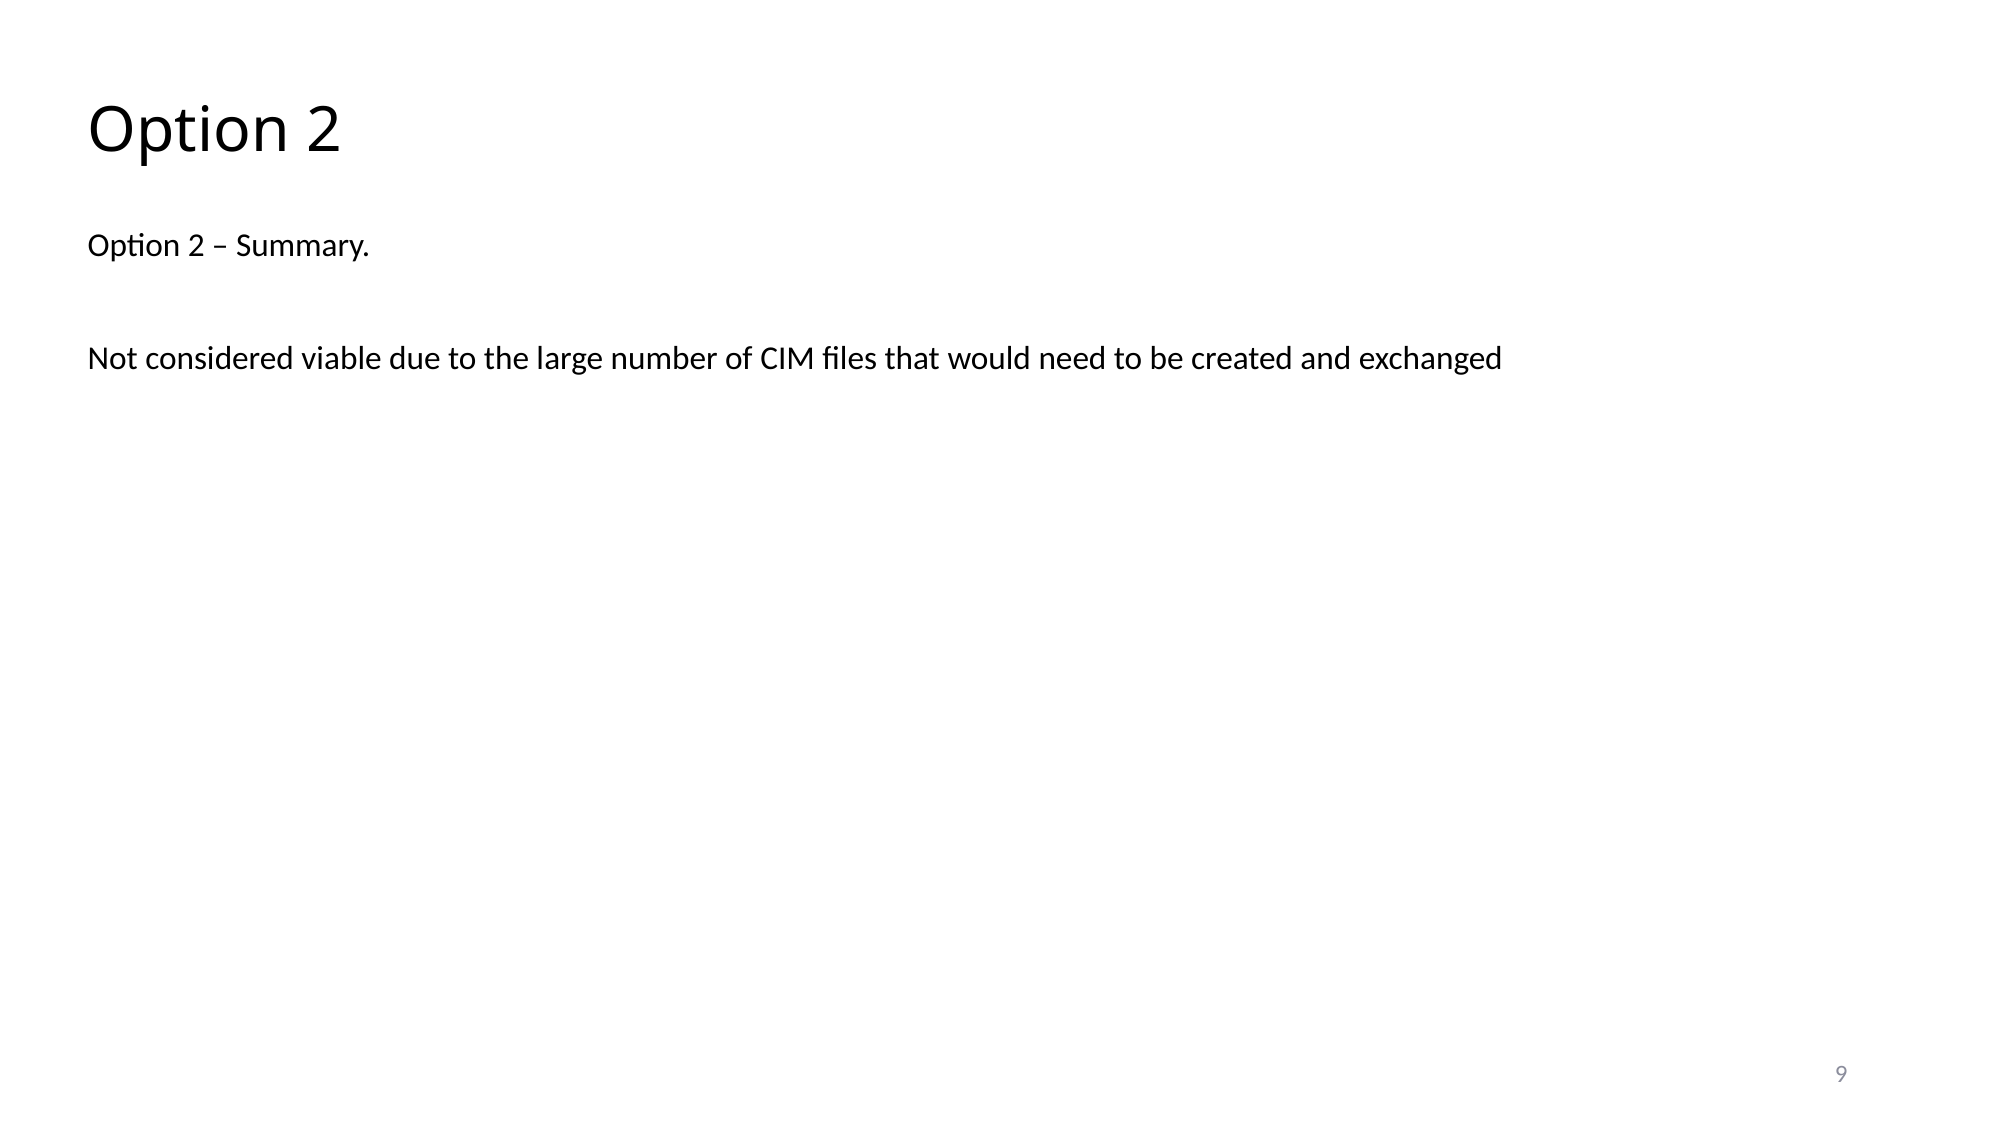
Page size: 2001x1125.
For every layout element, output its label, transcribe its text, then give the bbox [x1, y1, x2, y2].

slide_number 9 [1412, 1053, 1863, 1103]
list Option 2 – Summary. Not considered viable due to the large number of CIM files that would need to be created and exchanged [72, 220, 1928, 1053]
title Option 2 [72, 22, 1798, 220]
